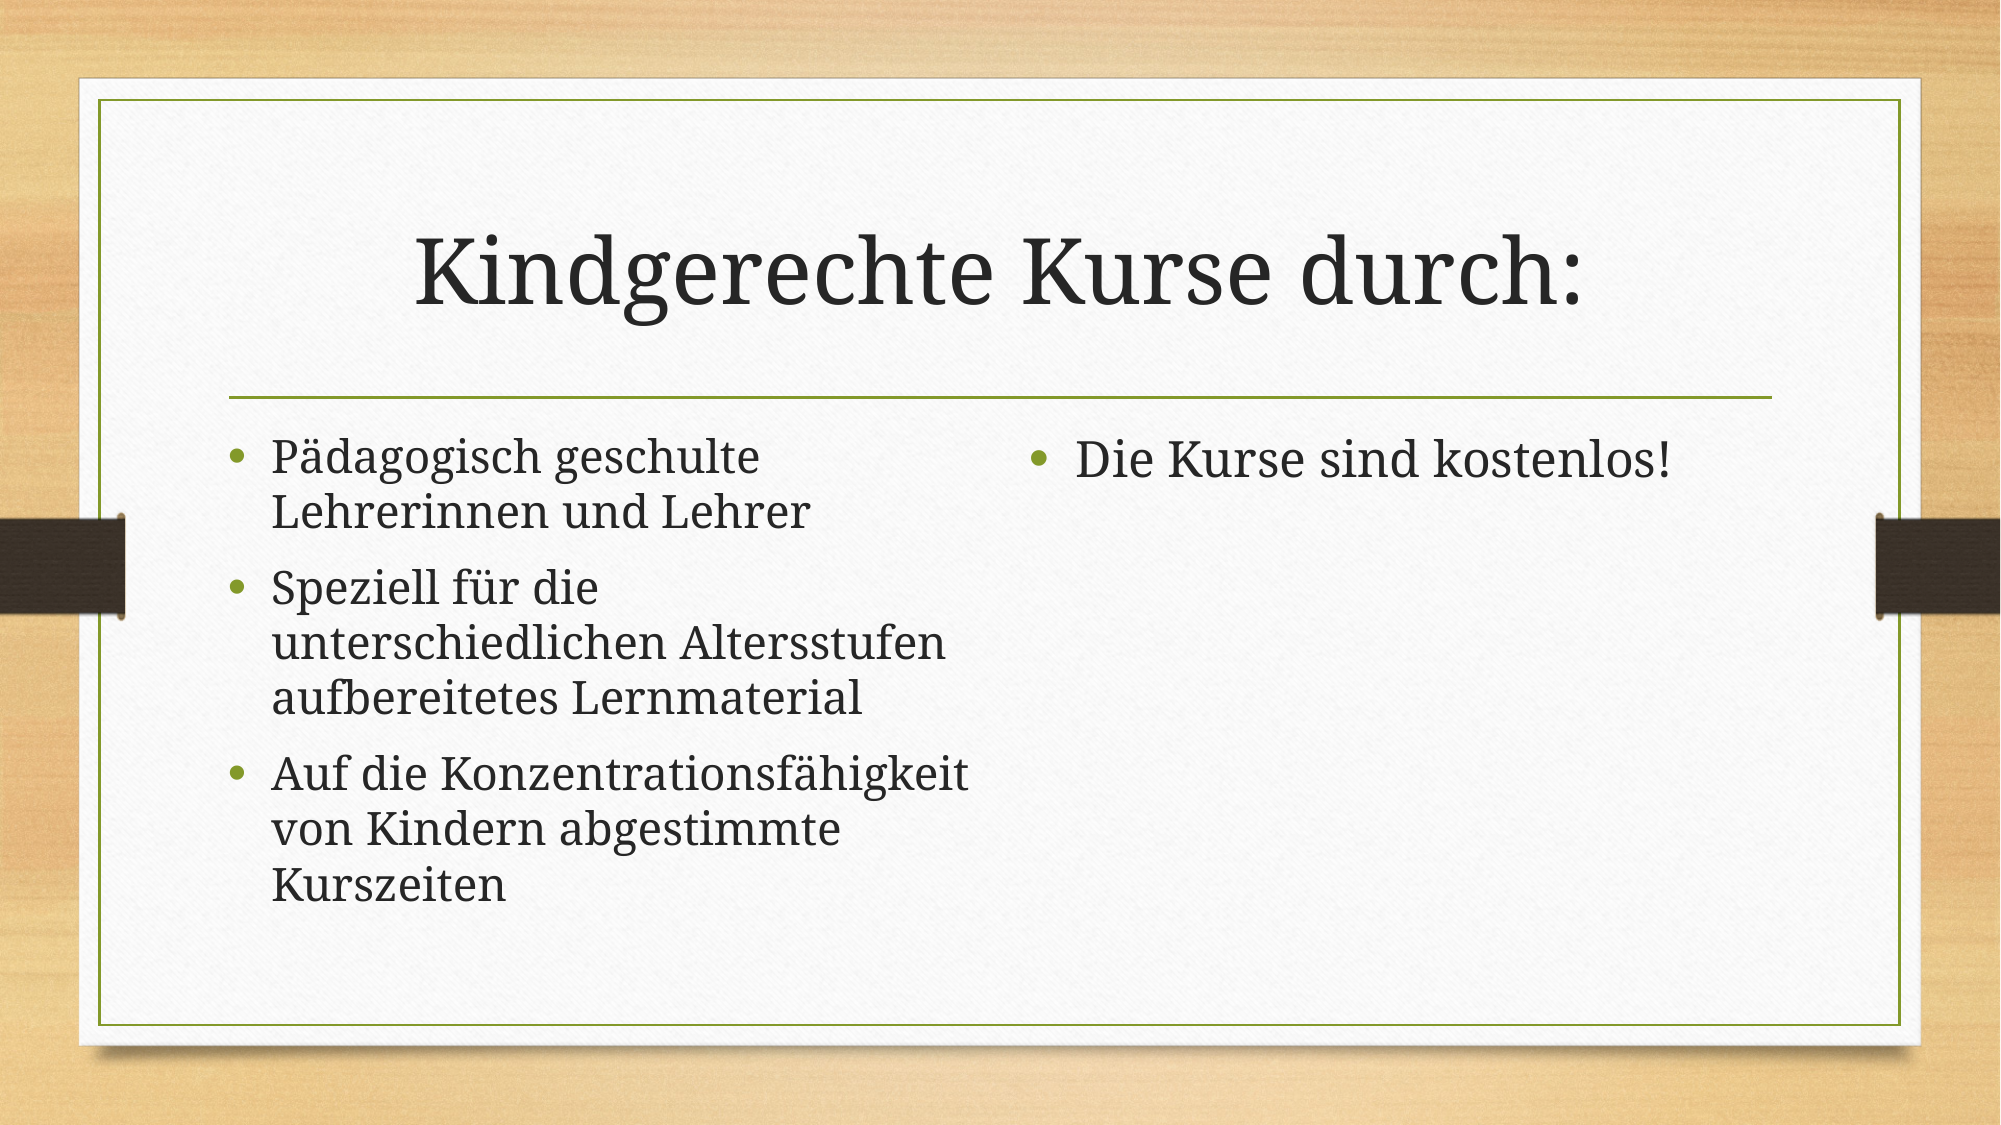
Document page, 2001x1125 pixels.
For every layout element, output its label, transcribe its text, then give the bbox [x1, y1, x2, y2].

picture [0, 0, 2001, 1125]
title Kindgerechte Kurse durch: [212, 161, 1788, 375]
list Die Kurse sind kostenlos! [1013, 420, 1788, 963]
list Pädagogisch geschulte Lehrerinnen und Lehrer Speziell für die unterschiedlichen Altersstufen aufbereitetes Lernmaterial Auf die Konzentrationsfähigkeit von Kindern abgestimmte Kurszeiten [213, 420, 987, 963]
